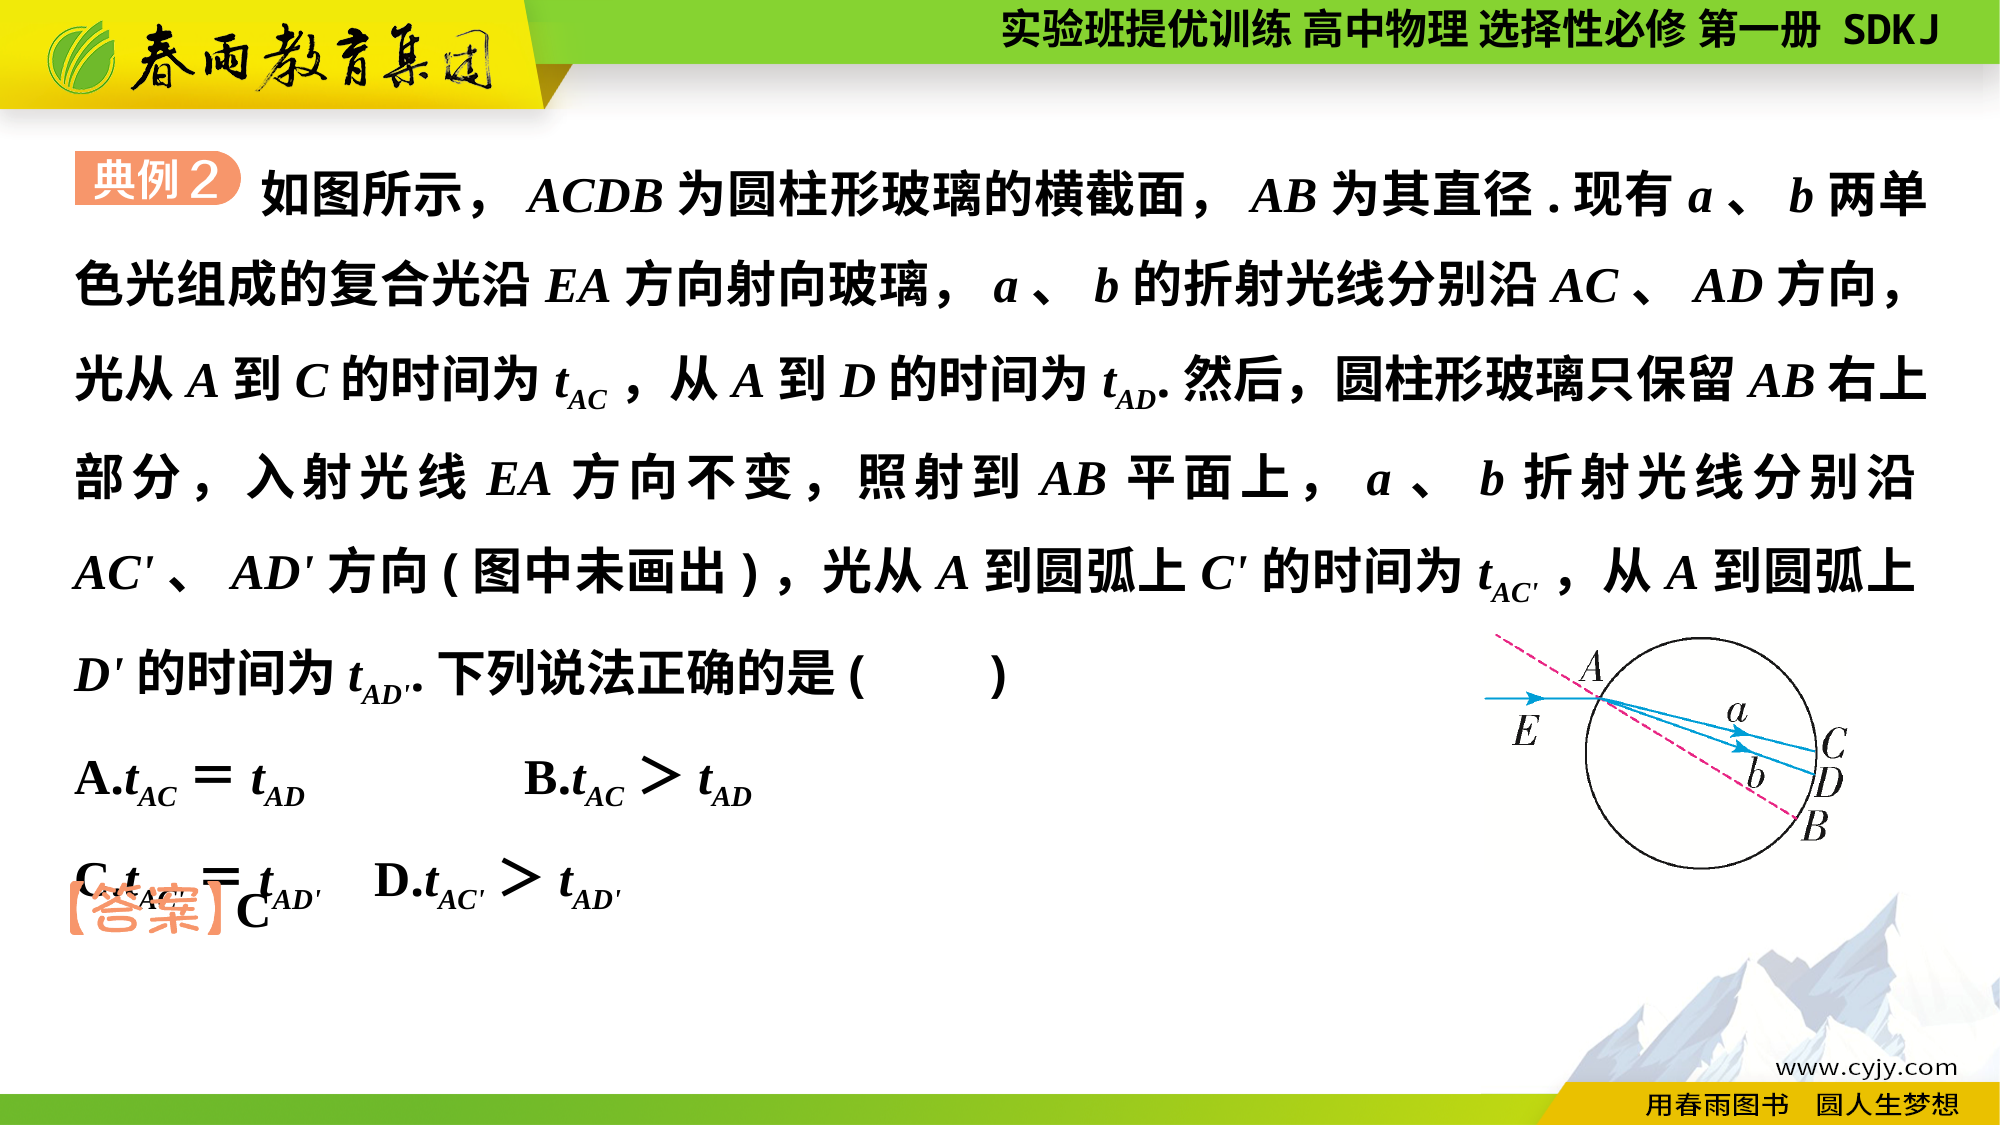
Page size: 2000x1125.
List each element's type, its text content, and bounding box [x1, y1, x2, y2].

list 如图所示，ACDB为圆柱形玻璃的横截面，AB为其直径.现有a、b两单色光组成的复合光沿EA方向射向玻璃，a、b的折射光线分别沿AC、AD方向，光从A到C的时间为tAC，从A到D的时间为tAD.然后，圆柱形玻璃只保留AB右上部分，入射光线EA方向不变，照射到AB平面上，a、b折射光线分别沿AC'、AD'方向(图中未画出)，光从A到圆弧上C'的时间为tAC'，从A到圆弧上D'的时间为tAD'.下列说法正确的是( ) A.tAC＝tAD B.tAC＞tAD C.tAC'＝tAD' D.tAC'＞tAD' [59, 125, 1944, 857]
picture [0, 0, 2000, 1125]
text_box C [220, 869, 287, 945]
